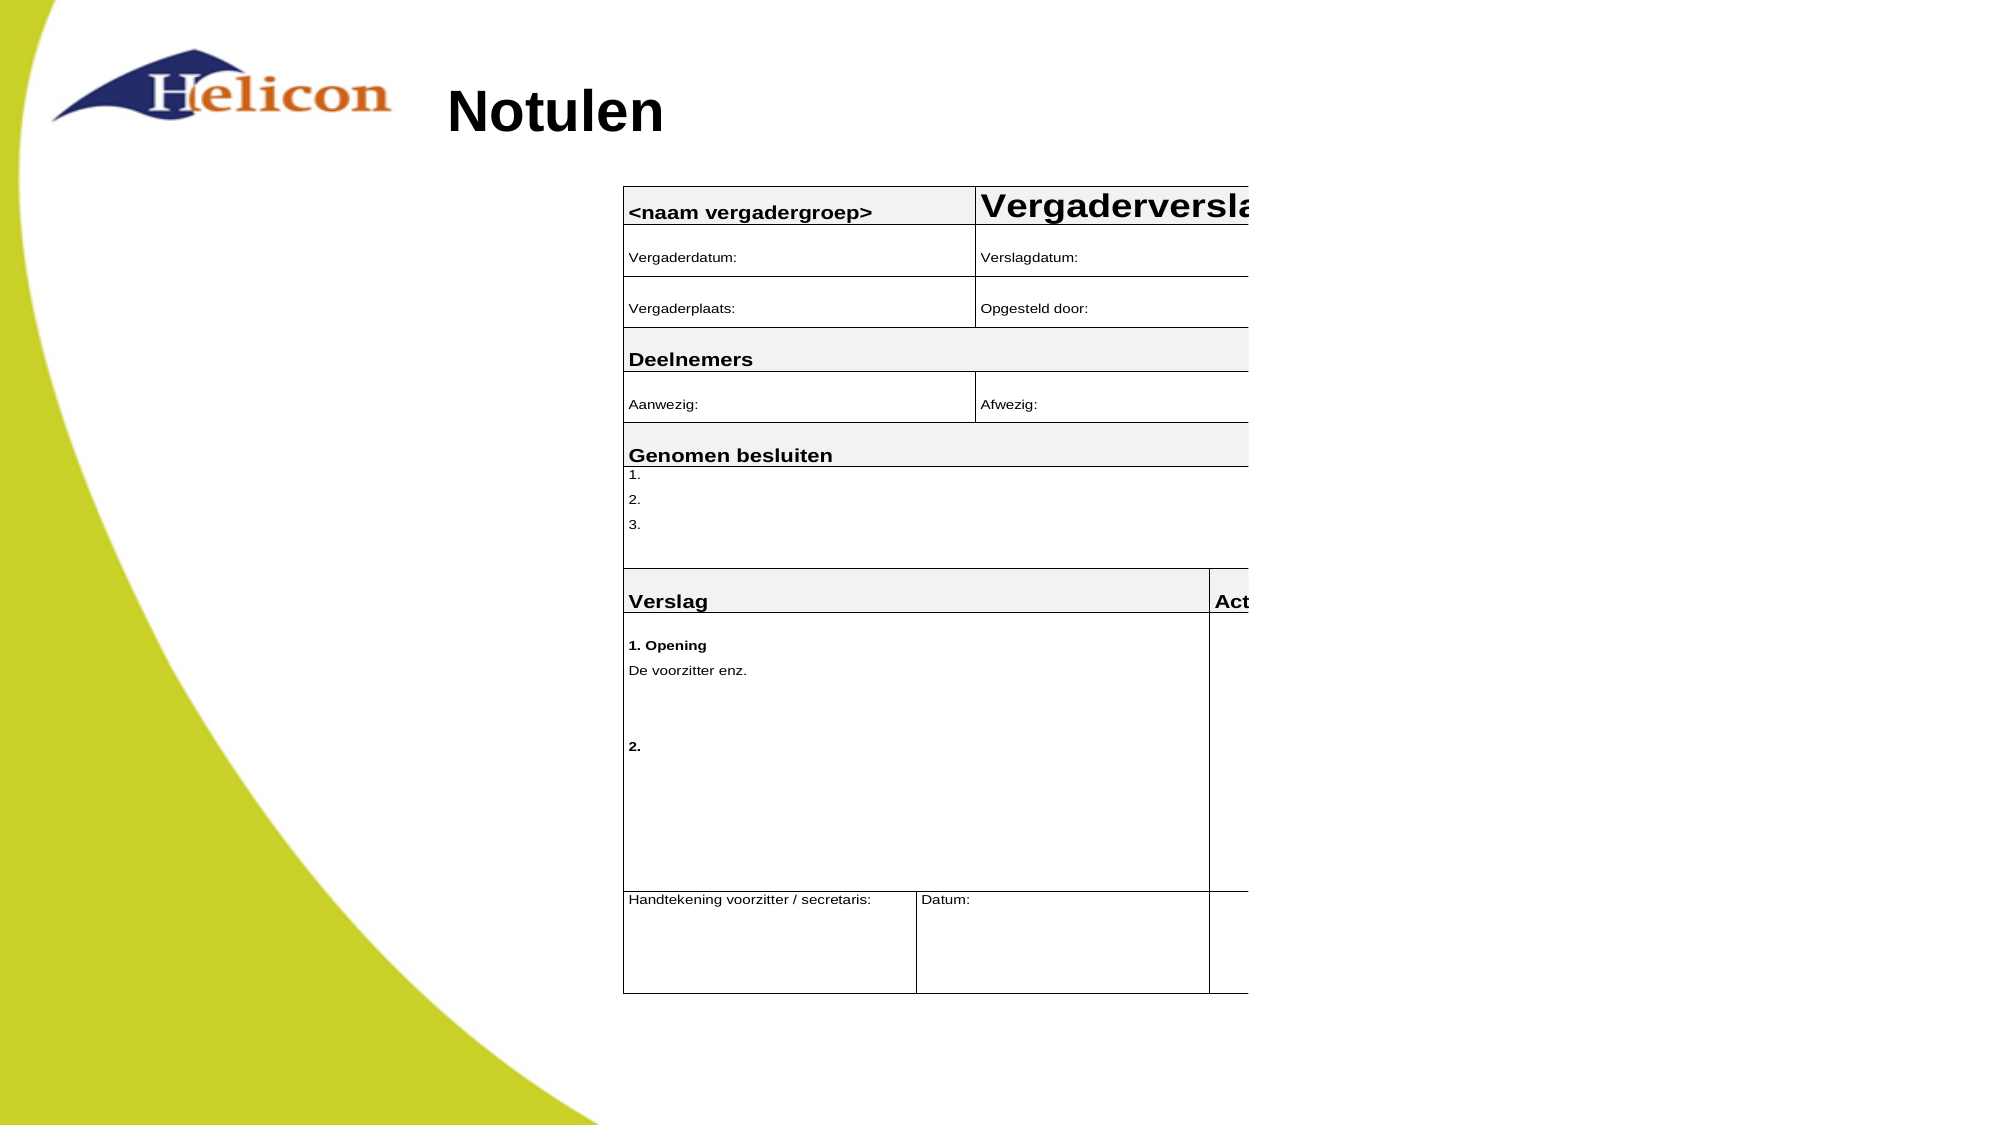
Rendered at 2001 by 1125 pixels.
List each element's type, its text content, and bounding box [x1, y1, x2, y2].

picture [0, 0, 2000, 1125]
title Notulen [432, 54, 1887, 161]
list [622, 185, 1249, 995]
